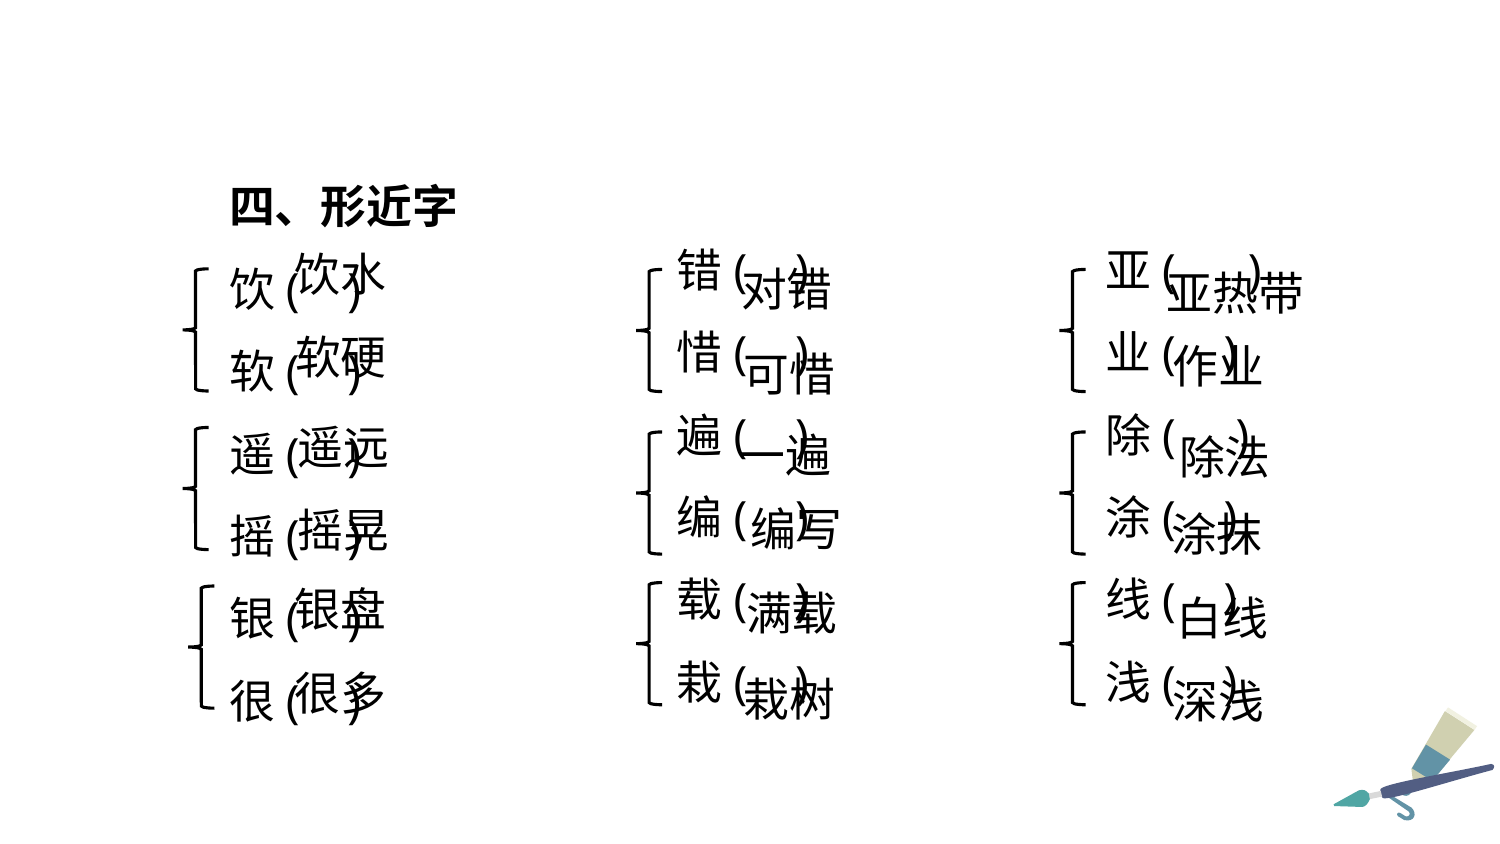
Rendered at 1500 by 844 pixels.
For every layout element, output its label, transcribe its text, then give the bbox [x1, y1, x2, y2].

text_box 软硬 [280, 320, 402, 391]
text_box 四、形近字 饮( ) 软( ) 遥( ) 摇( ) 银( ) 很( ) [214, 143, 513, 735]
text_box 作业 [1157, 330, 1279, 400]
text_box 可惜 [729, 337, 851, 408]
text_box [188, 585, 215, 709]
text_box [1059, 268, 1086, 393]
text_box 一遍 [724, 418, 847, 489]
text_box [636, 268, 663, 393]
text_box [1059, 582, 1086, 706]
text_box 摇晃 [282, 493, 404, 564]
text_box 错( ) 惜( ) 遍( ) 编( ) 载( ) 栽( ) [662, 151, 960, 716]
text_box [1059, 431, 1086, 555]
text_box [636, 431, 663, 555]
text_box 白线 [1161, 582, 1284, 653]
text_box [182, 426, 209, 551]
text_box 涂抹 [1156, 498, 1278, 568]
text_box [182, 268, 209, 392]
text_box 亚( ) 业( ) 除( ) 涂( ) 线( ) 浅( ) [1090, 151, 1389, 716]
text_box 银盘 [280, 573, 402, 643]
text_box [636, 582, 663, 706]
text_box 亚热带 [1152, 257, 1319, 327]
text_box 栽树 [729, 663, 851, 734]
text_box 编写 [735, 493, 857, 563]
text_box 饮水 [280, 238, 402, 308]
text_box 除法 [1164, 421, 1286, 492]
text_box 很多 [280, 657, 402, 728]
text_box 满载 [731, 577, 853, 648]
text_box 遥远 [282, 411, 404, 482]
text_box 深浅 [1157, 665, 1279, 735]
text_box 对错 [726, 253, 848, 323]
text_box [1358, 708, 1481, 844]
